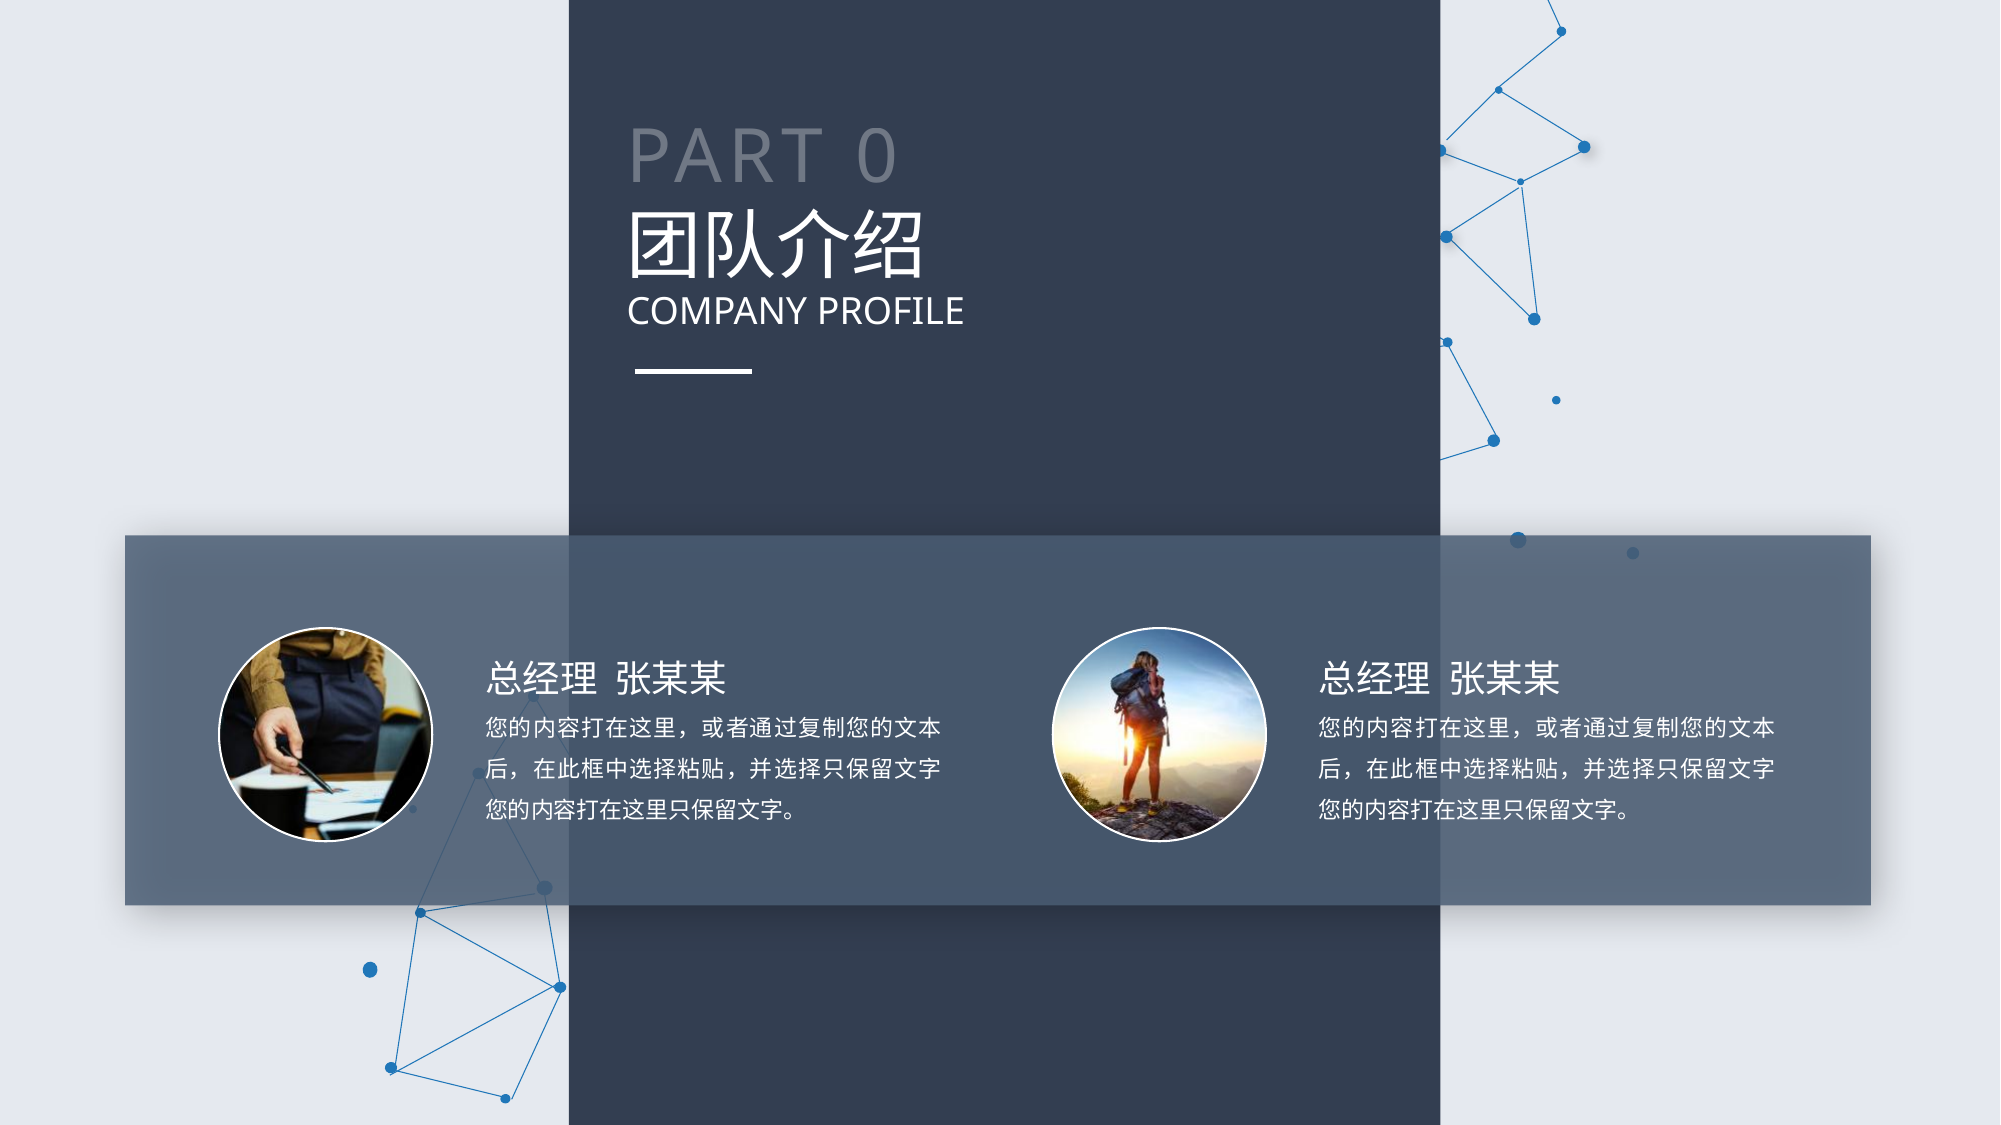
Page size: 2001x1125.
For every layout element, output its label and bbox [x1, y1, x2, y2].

text_box [1052, 628, 1776, 842]
text_box [611, 99, 1278, 372]
text_box [219, 628, 942, 842]
text_box [124, 534, 1872, 906]
